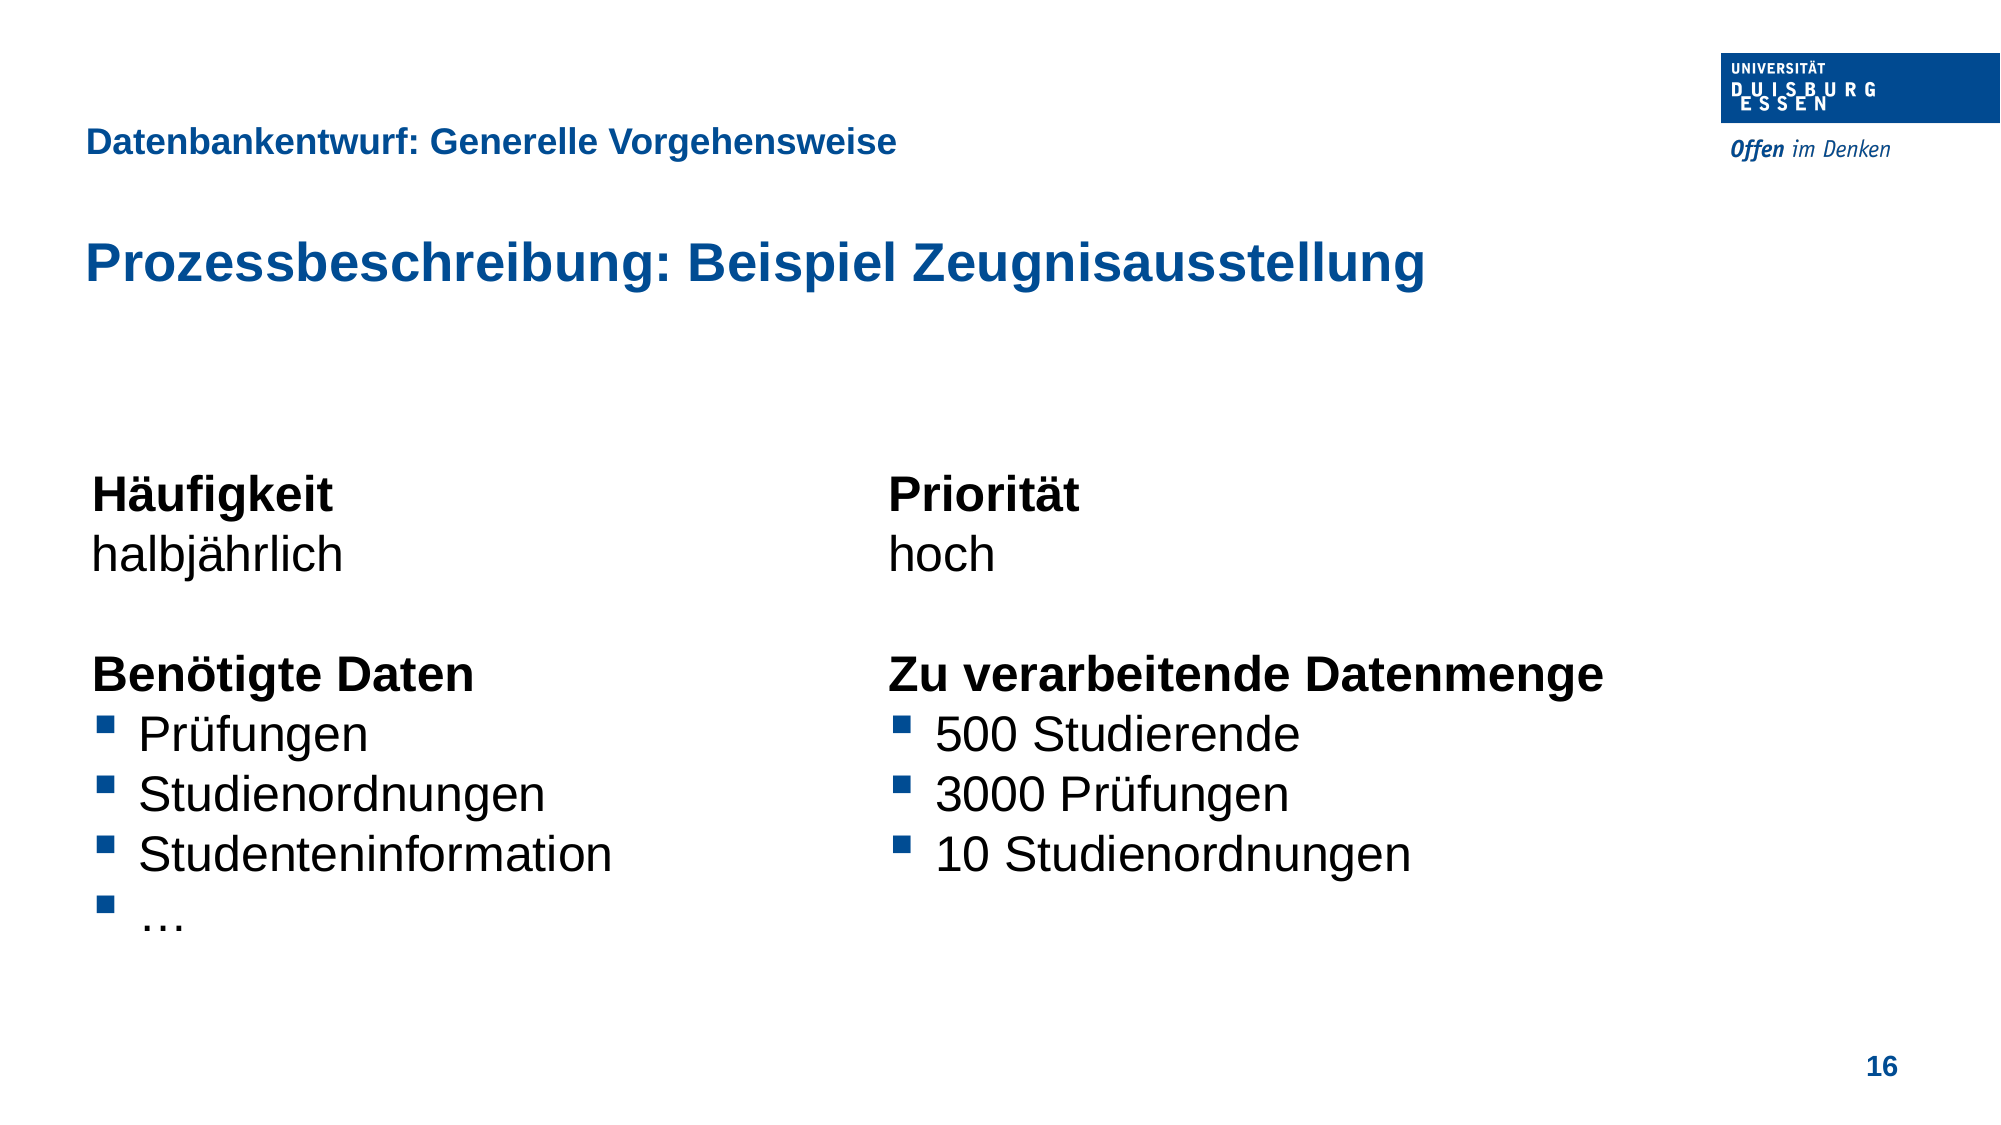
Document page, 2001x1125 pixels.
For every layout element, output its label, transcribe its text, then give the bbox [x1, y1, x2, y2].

list Prozessbeschreibung: Beispiel Zeugnisausstellung [85, 227, 1694, 303]
picture [1721, 53, 2000, 162]
slide_number 16 [1677, 1039, 1914, 1081]
list Häufigkeit halbjährlich Benötigte Daten Prüfungen Studienordnungen Studenteninformation … Priorität hoch Zu verarbeitende Datenmenge 500 Studierende 3000 Prüfungen 10 Studienordnungen [85, 454, 1694, 987]
list Datenbankentwurf: Generelle Vorgehensweise [85, 122, 1694, 163]
